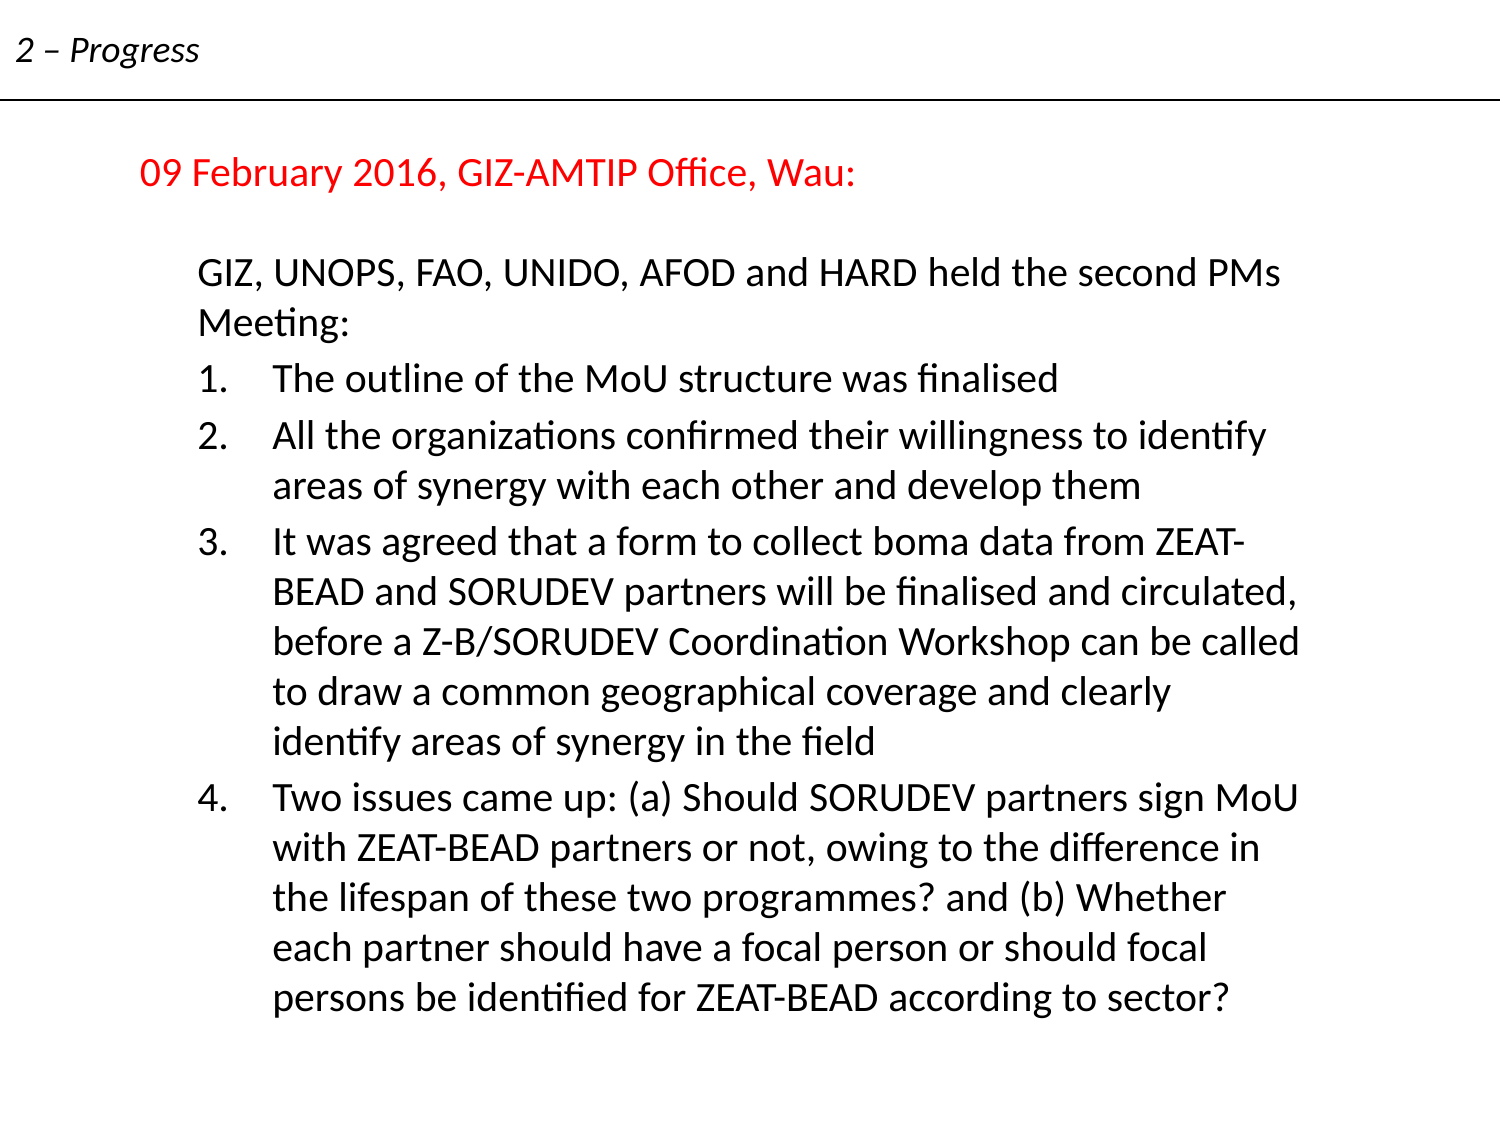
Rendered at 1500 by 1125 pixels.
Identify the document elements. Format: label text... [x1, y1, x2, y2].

text_box 2 – Progress [0, 17, 238, 78]
text_box 09 February 2016, GIZ-AMTIP Office, Wau: [124, 137, 890, 203]
text_box GIZ, UNOPS, FAO, UNIDO, AFOD and HARD held the second PMs Meeting: The outline of the MoU structure was finalised All the organizations confirmed their willingness to identify areas of synergy with each other and develop them It was agreed that a form to collect boma data from ZEAT-BEAD and SORUDEV partners will be finalised and circulated, before a Z-B/SORUDEV Coordination Workshop can be called to draw a common geographical coverage and clearly identify areas of synergy in the field Two issues came up: (a) Should SORUDEV partners sign MoU with ZEAT-BEAD partners or not, owing to the difference in the lifespan of these two programmes? and (b) Whether each partner should have a focal person or should focal persons be identified for ZEAT-BEAD according to sector? [182, 237, 1321, 1028]
